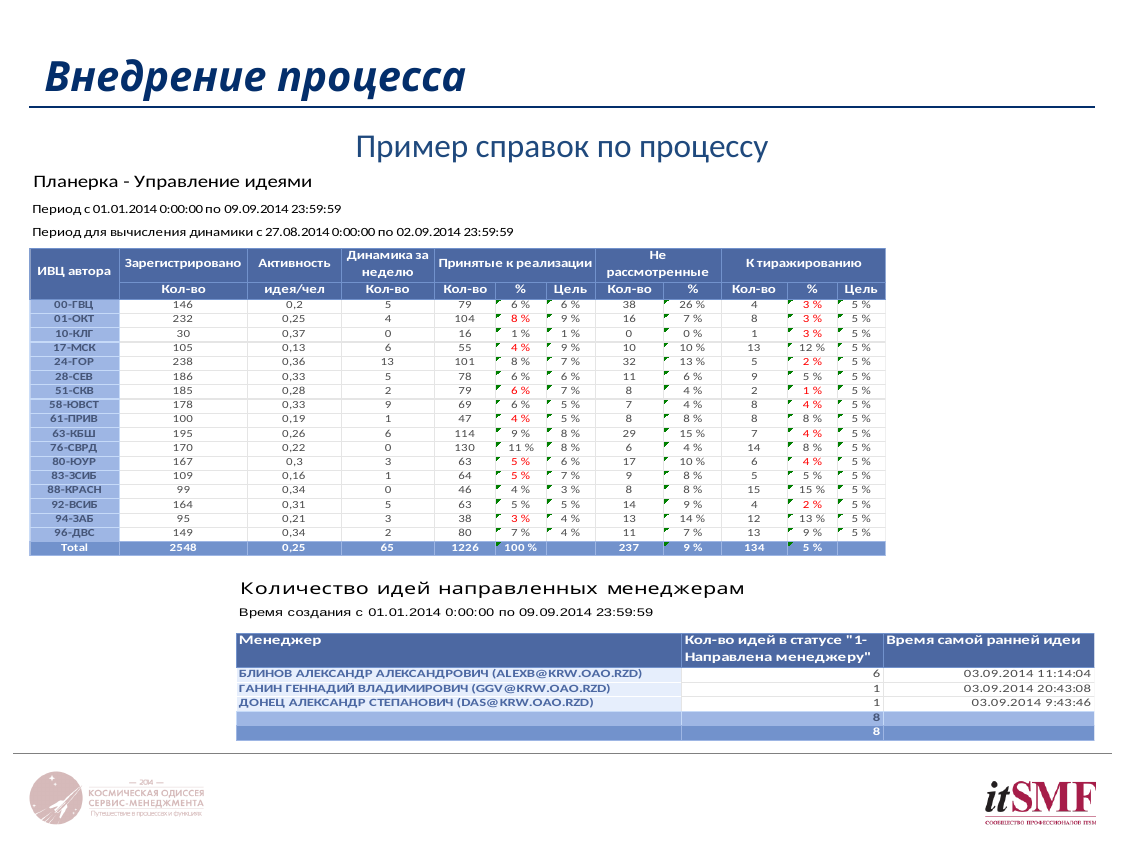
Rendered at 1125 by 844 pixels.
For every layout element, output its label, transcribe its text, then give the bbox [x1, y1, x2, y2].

picture [235, 575, 1096, 742]
picture [985, 781, 1096, 825]
title Внедрение процесса [29, 33, 1096, 115]
text_box Пример справок по процессу [29, 117, 1096, 172]
picture [28, 172, 887, 557]
